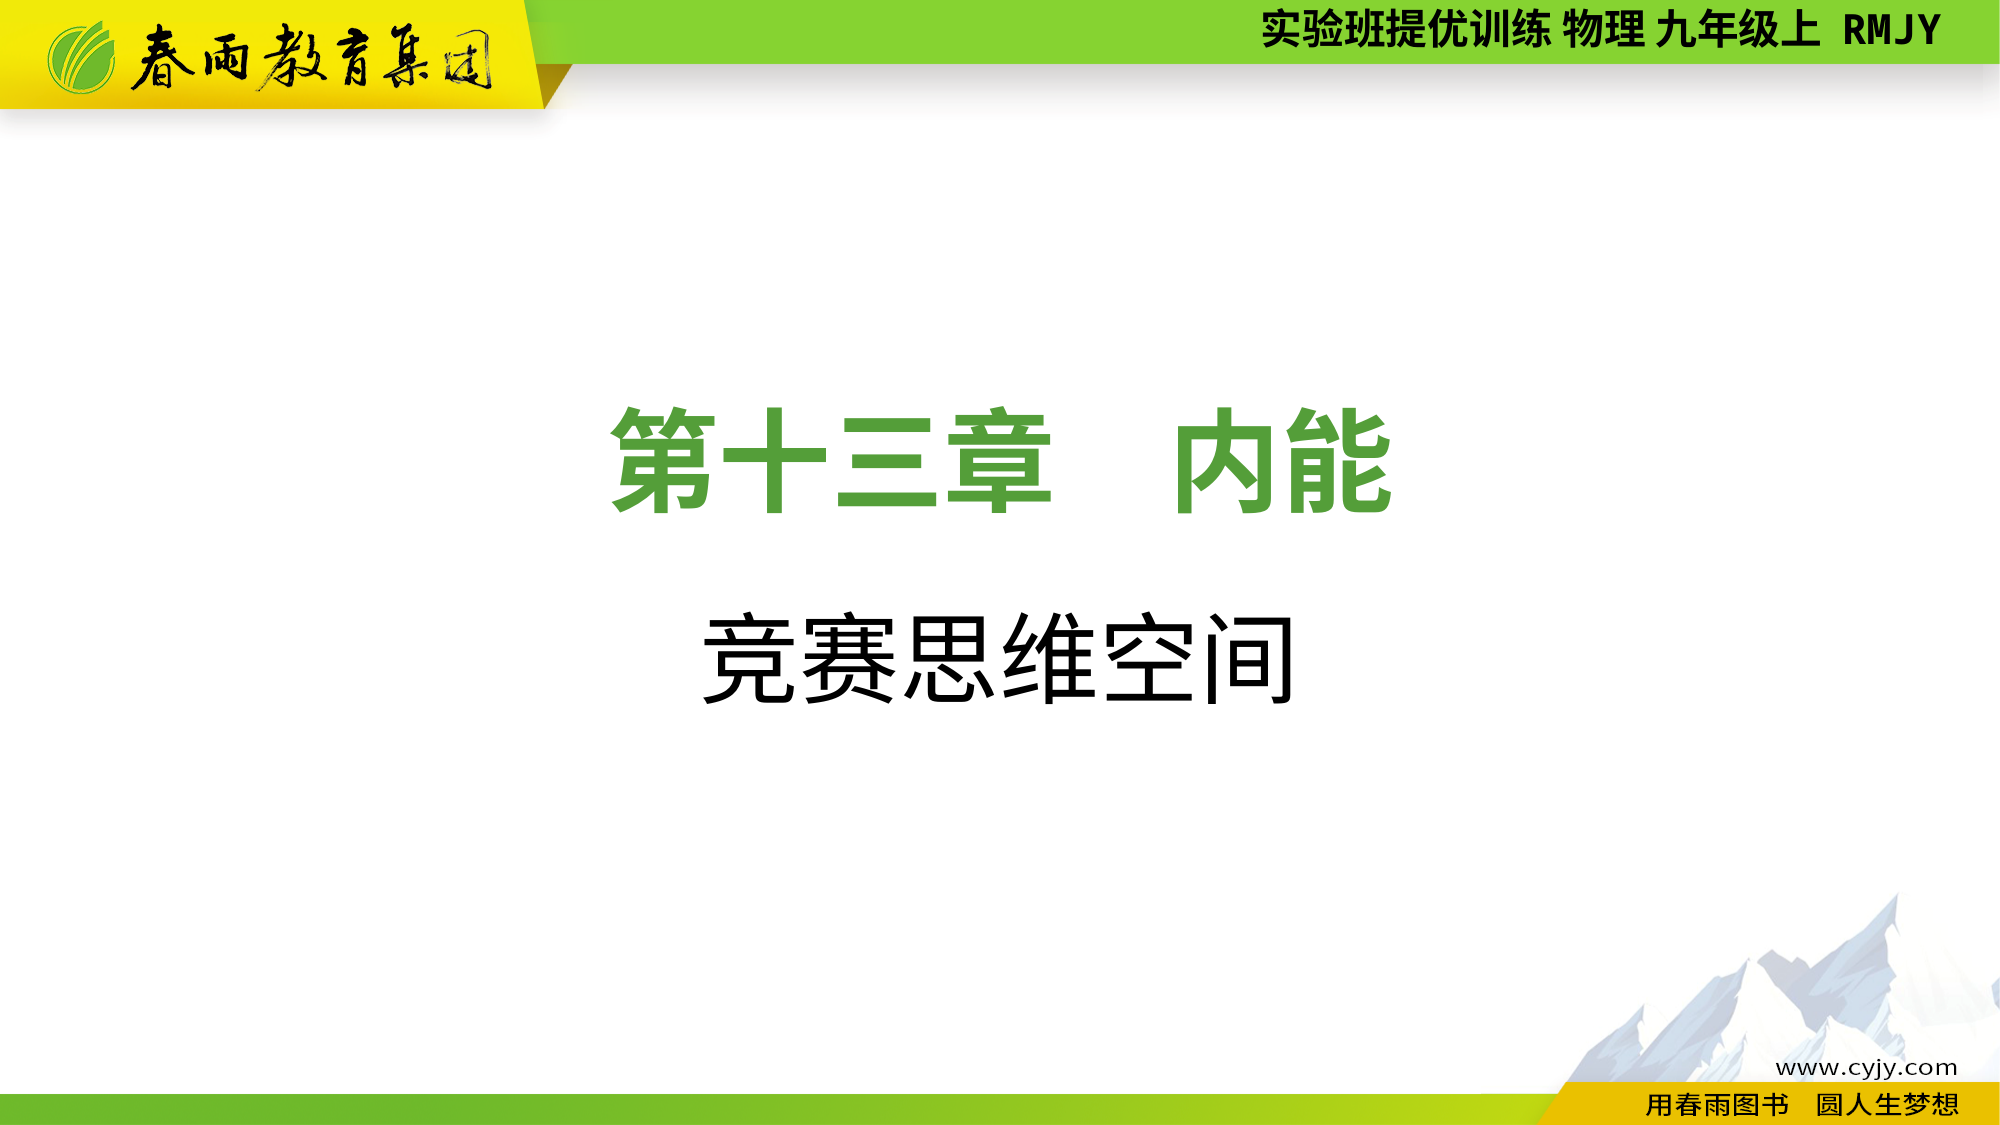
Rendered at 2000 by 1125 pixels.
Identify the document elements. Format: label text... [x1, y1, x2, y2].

text_box 竞赛思维空间 [54, 528, 1946, 724]
picture [0, 0, 2000, 1125]
text_box 第十三章 内能 [54, 316, 1946, 528]
